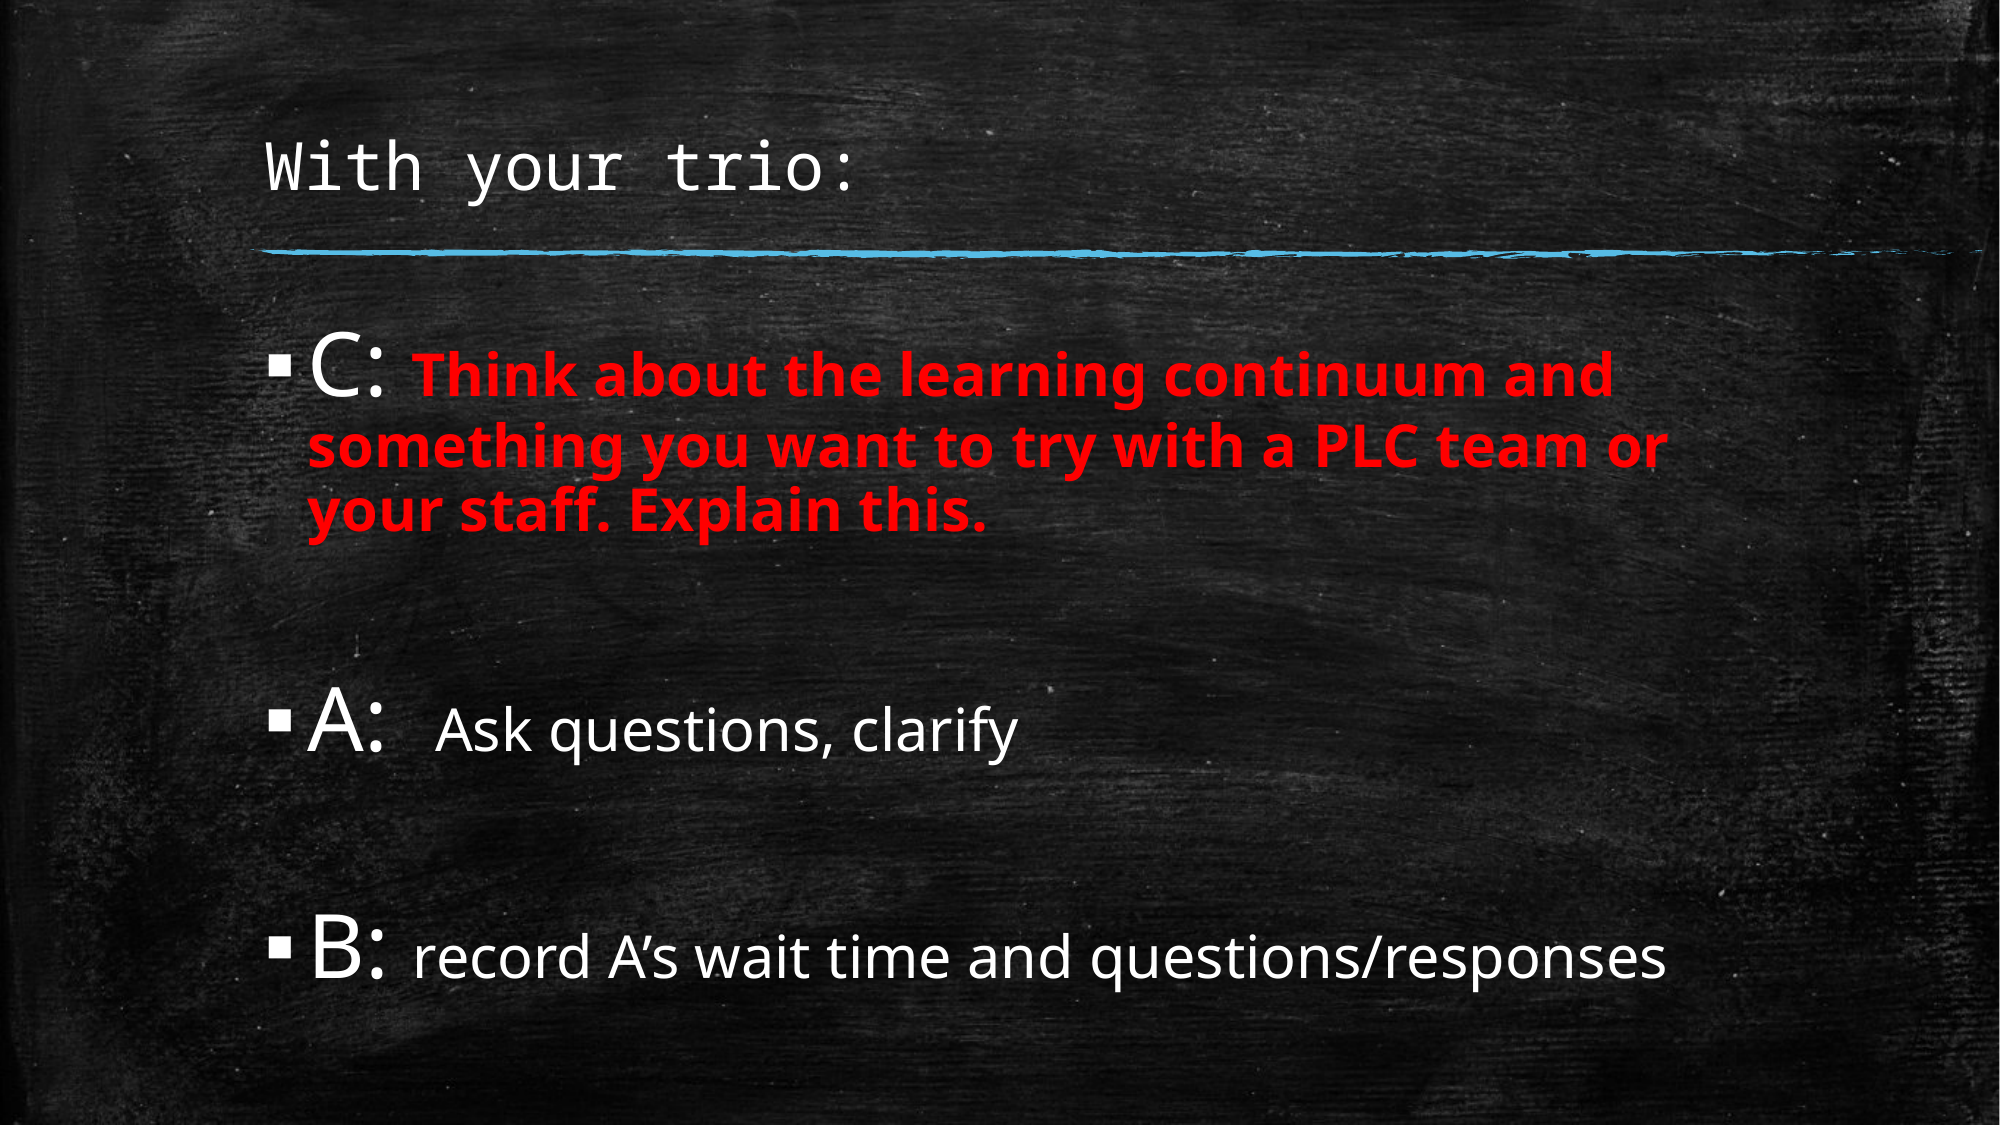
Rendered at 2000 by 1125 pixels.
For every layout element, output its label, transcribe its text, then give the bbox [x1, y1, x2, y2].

list C: Think about the learning continuum and something you want to try with a PLC team or your staff. Explain this. A: Ask questions, clarify B: record A’s wait time and questions/responses [249, 312, 1750, 1013]
title With your trio: [249, 45, 1750, 213]
